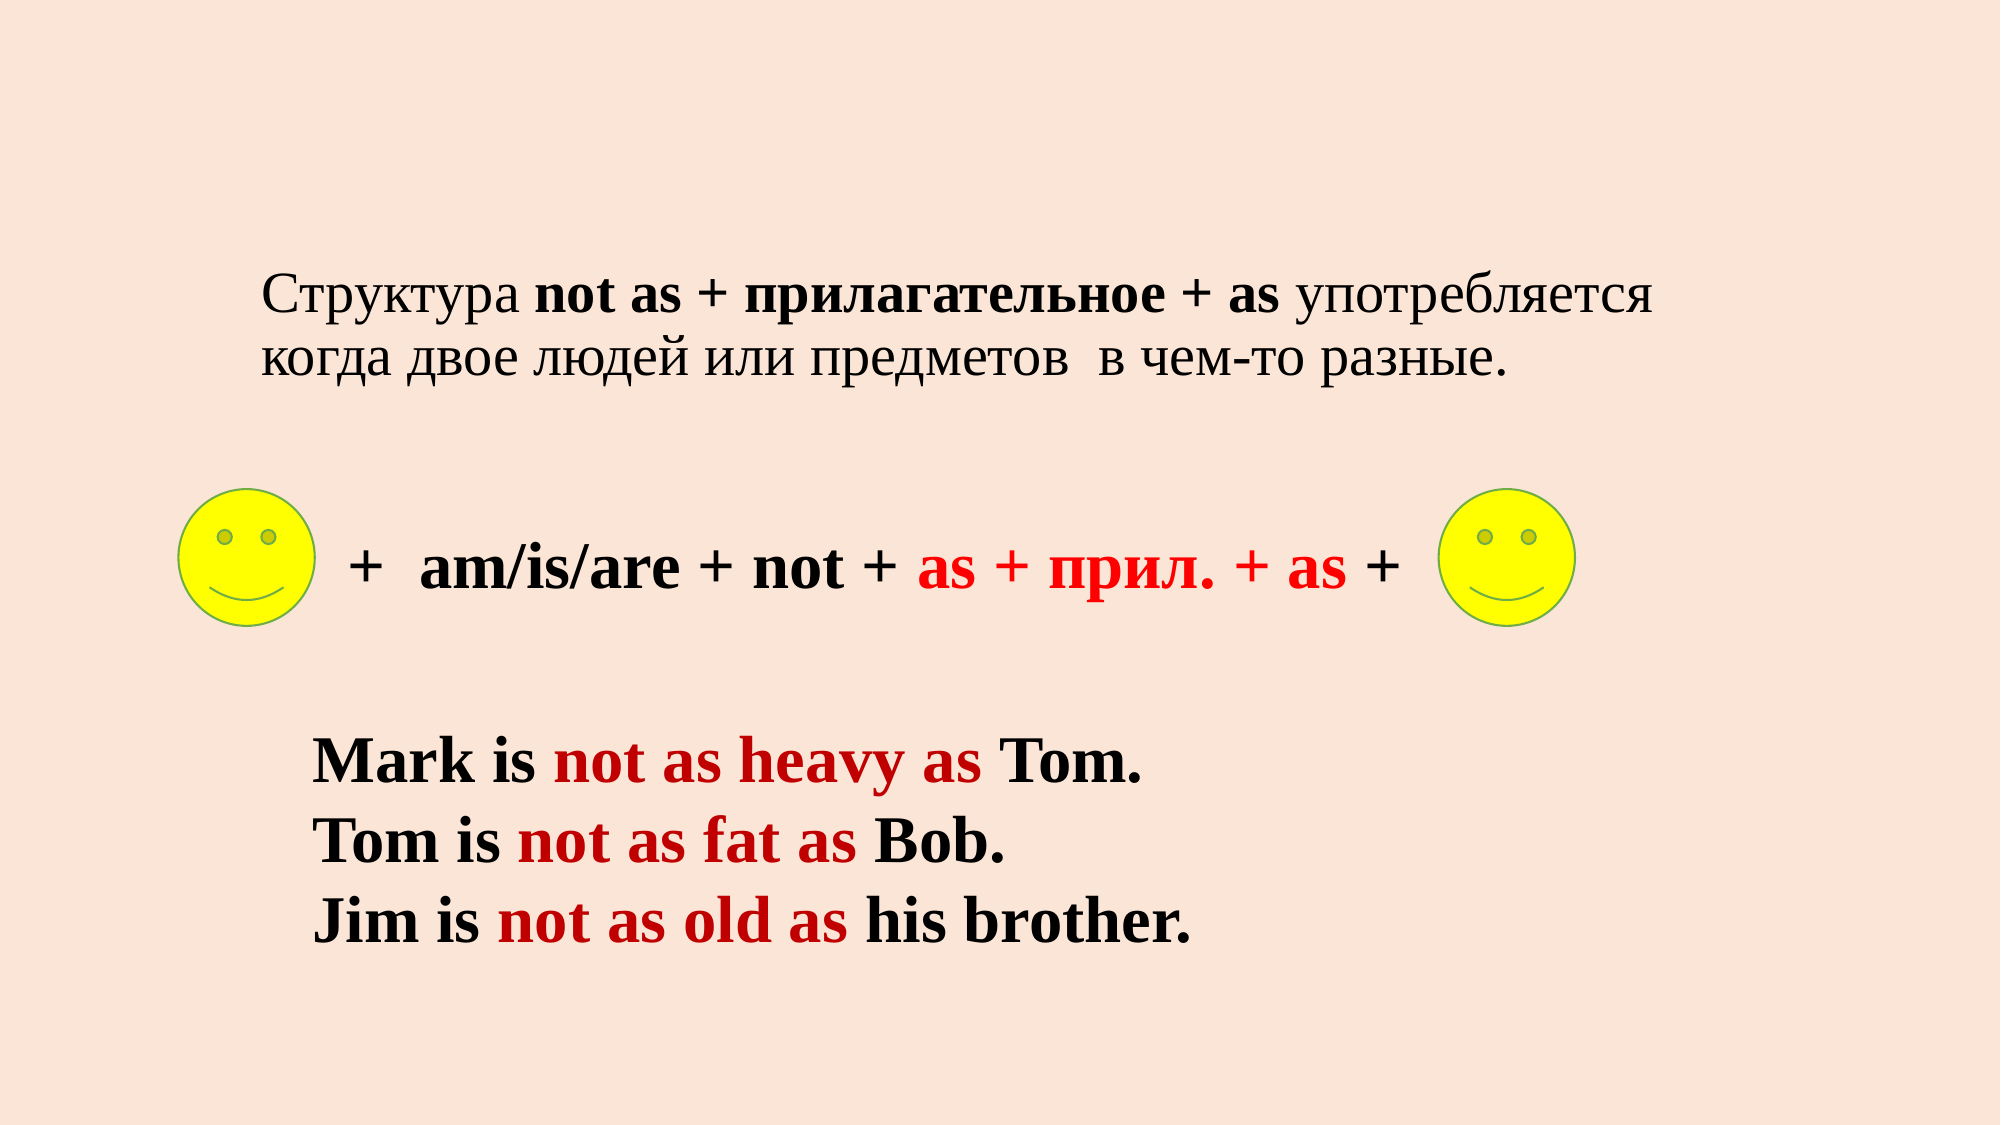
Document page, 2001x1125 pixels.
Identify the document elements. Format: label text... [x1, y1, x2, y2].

text_box Mark is not as heavy as Tom. Tom is not as fat as Bob. Jim is not as old as his brother. [297, 708, 1299, 964]
list Структура not as + прилагательное + as употребляется когда двое людей или предметов в чем-то разные. [246, 254, 1703, 407]
text_box [1437, 488, 1577, 627]
text_box [177, 488, 316, 627]
text_box + am/is/are + not + as + прил. + as + [332, 514, 1432, 610]
